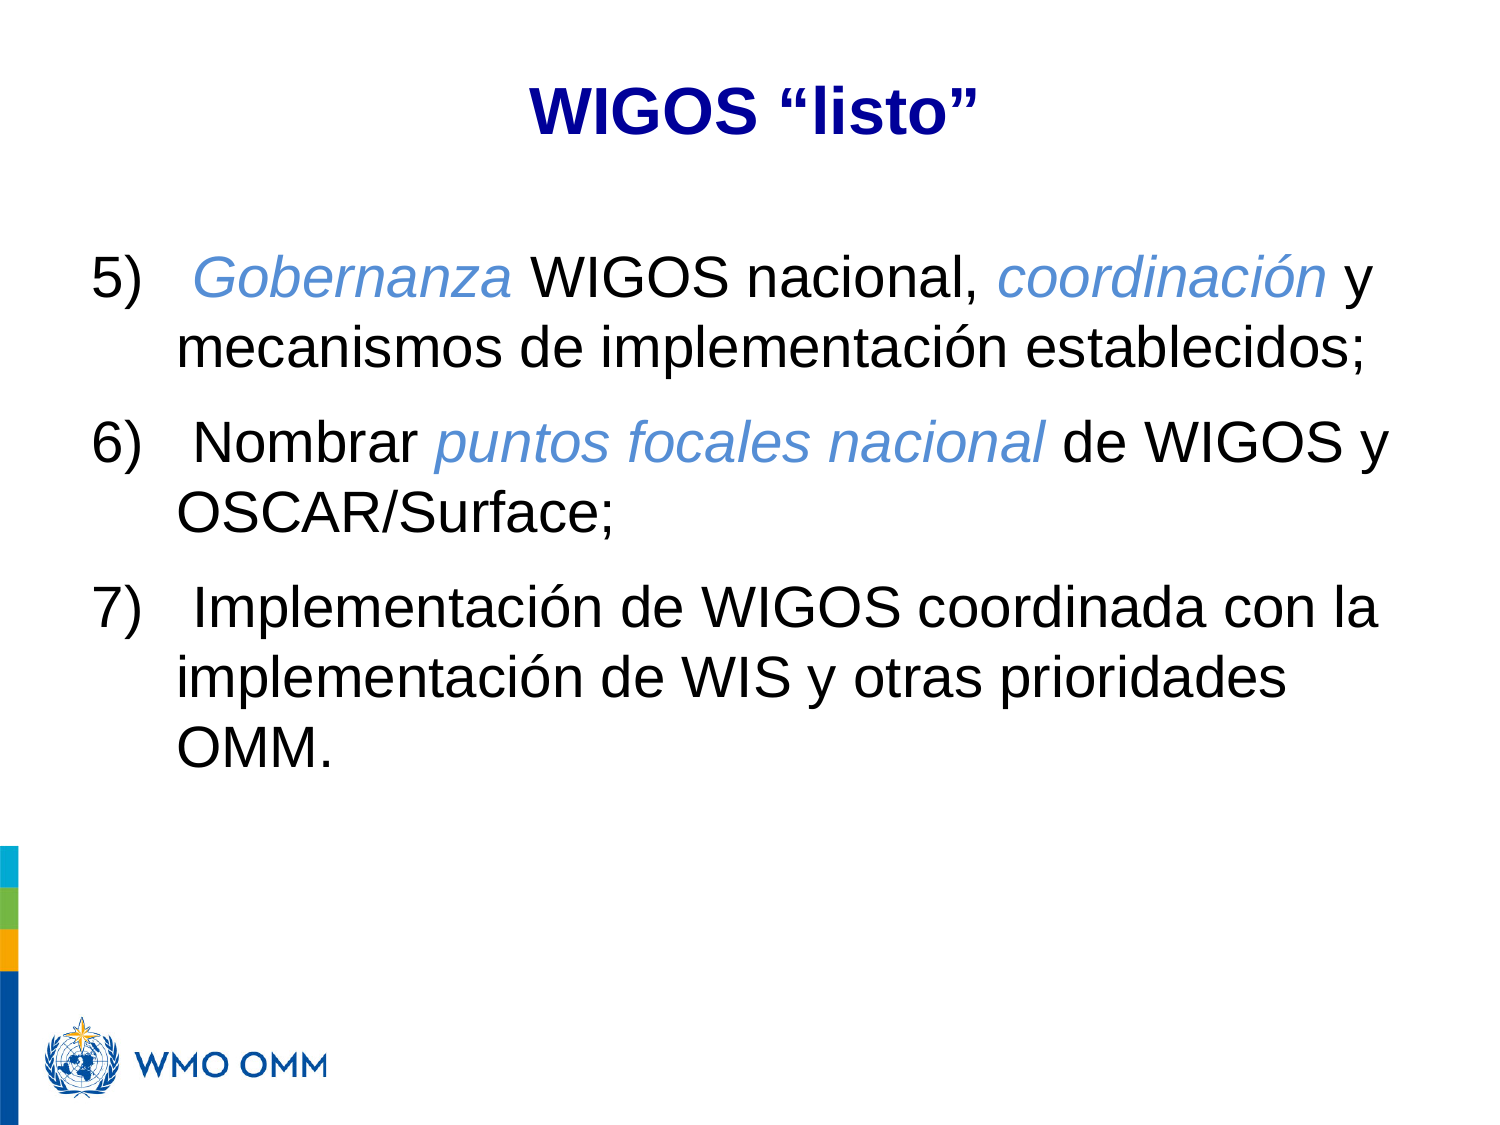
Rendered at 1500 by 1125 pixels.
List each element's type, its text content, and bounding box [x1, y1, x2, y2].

picture [0, 845, 327, 1125]
text_box Gobernanza WIGOS nacional, coordinación y mecanismos de implementación establecidos; Nombrar puntos focales nacional de WIGOS y OSCAR/Surface; Implementación de WIGOS coordinada con la implementación de WIS y otras prioridades OMM. [76, 208, 1447, 811]
title WIGOS “listo” [41, 42, 1471, 173]
